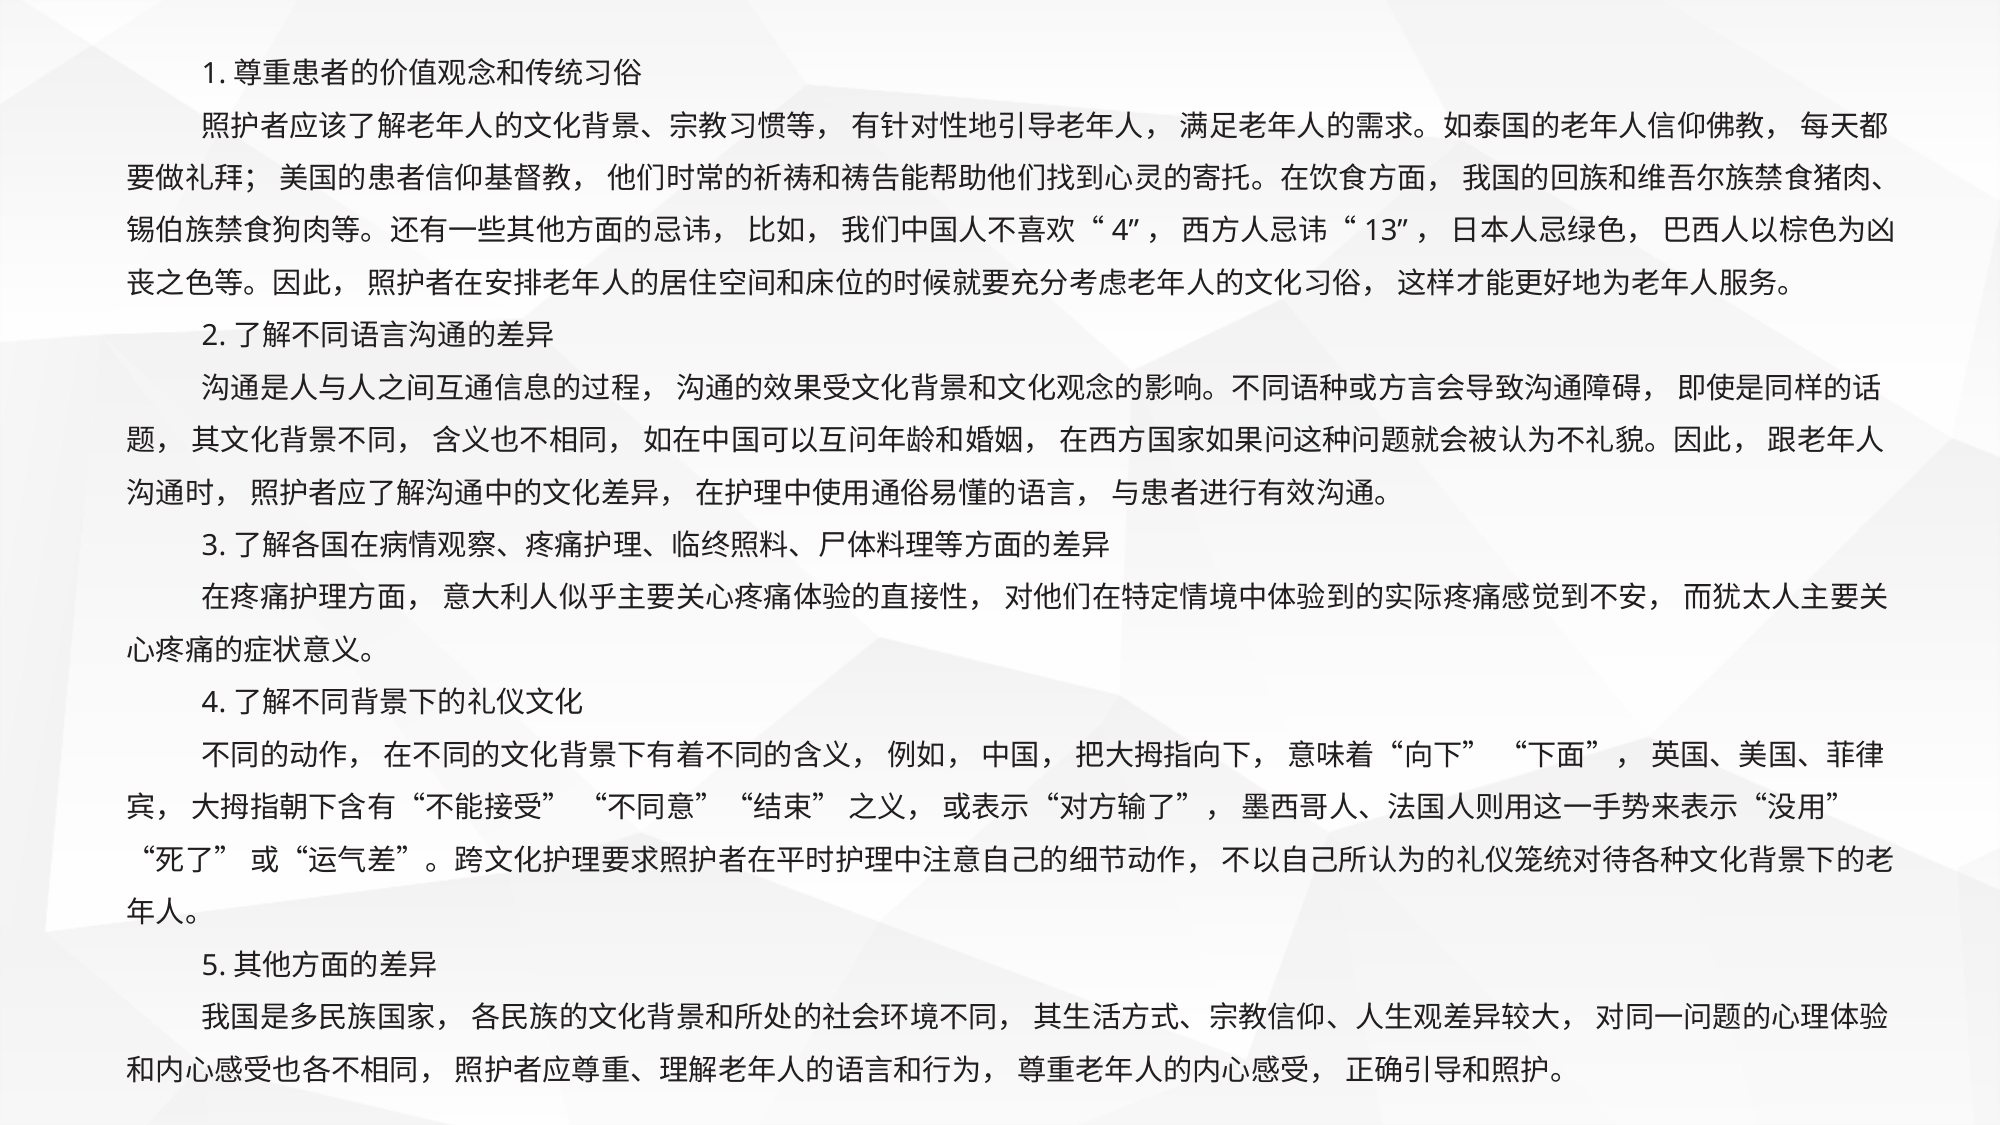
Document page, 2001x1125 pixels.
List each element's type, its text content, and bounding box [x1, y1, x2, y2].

text_box 1.尊重患者的价值观念和传统习俗 照护者应该了解老年人的文化背景、宗教习惯等， 有针对性地引导老年人， 满足老年人的需求。如泰国的老年人信仰佛教， 每天都要做礼拜； 美国的患者信仰基督教， 他们时常的祈祷和祷告能帮助他们找到心灵的寄托。在饮食方面， 我国的回族和维吾尔族禁食猪肉、锡伯族禁食狗肉等。还有一些其他方面的忌讳， 比如， 我们中国人不喜欢“4”， 西方人忌讳“13”， 日本人忌绿色， 巴西人以棕色为凶丧之色等。因此， 照护者在安排老年人的居住空间和床位的时候就要充分考虑老年人的文化习俗， 这样才能更好地为老年人服务。 2.了解不同语言沟通的差异 沟通是人与人之间互通信息的过程， 沟通的效果受文化背景和文化观念的影响。不同语种或方言会导致沟通障碍， 即使是同样的话题， 其文化背景不同， 含义也不相同， 如在中国可以互问年龄和婚姻， 在西方国家如果问这种问题就会被认为不礼貌。因此， 跟老年人沟通时， 照护者应了解沟通中的文化差异， 在护理中使用通俗易懂的语言， 与患者进行有效沟通。 3.了解各国在病情观察、疼痛护理、临终照料、尸体料理等方面的差异 在疼痛护理方面， 意大利人似乎主要关心疼痛体验的直接性， 对他们在特定情境中体验到的实际疼痛感觉到不安， 而犹太人主要关心疼痛的症状意义。 4.了解不同背景下的礼仪文化 不同的动作， 在不同的文化背景下有着不同的含义， 例如， 中国， 把大拇指向下， 意味着“向下” “下面”， 英国、美国、菲律宾， 大拇指朝下含有“不能接受” “不同意”“结束” 之义， 或表示“对方输了”， 墨西哥人、法国人则用这一手势来表示“没用” “死了” 或“运气差”。跨文化护理要求照护者在平时护理中注意自己的细节动作， 不以自己所认为的礼仪笼统对待各种文化背景下的老年人。 5.其他方面的差异 我国是多民族国家， 各民族的文化背景和所处的社会环境不同， 其生活方式、宗教信仰、人生观差异较大， 对同一问题的心理体验和内心感受也各不相同， 照护者应尊重、理解老年人的语言和行为， 尊重老年人的内心感受， 正确引导和照护。 [111, 29, 1926, 1094]
picture [0, 0, 2000, 1125]
